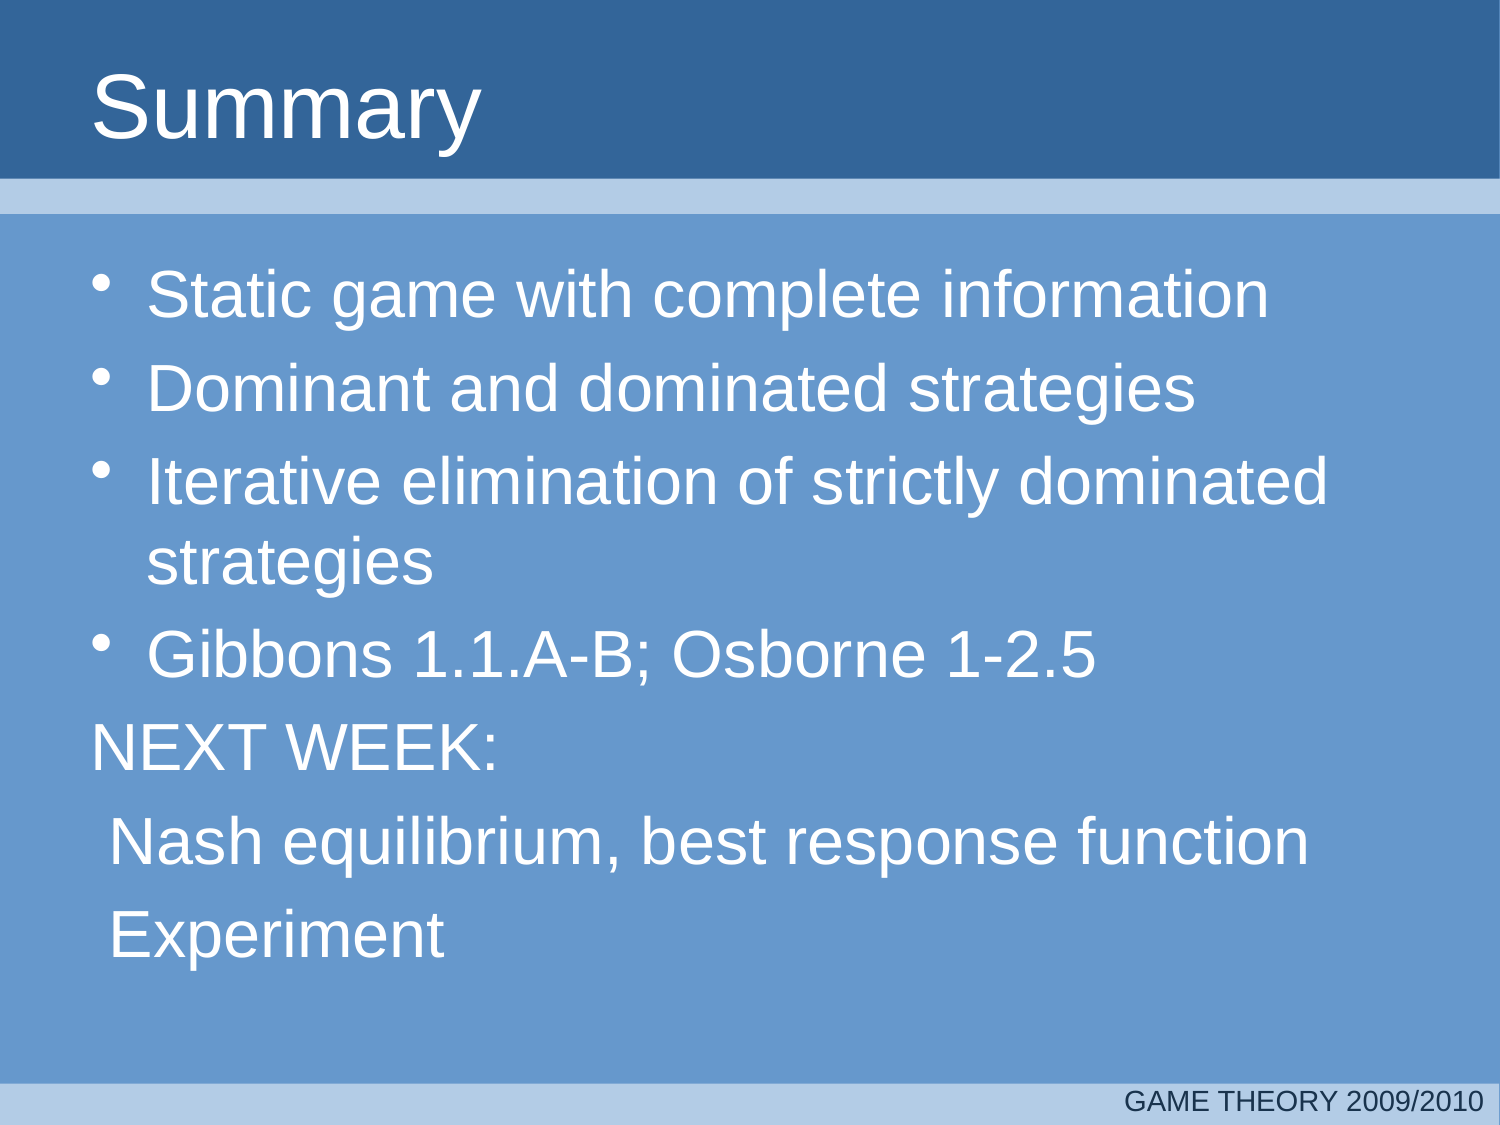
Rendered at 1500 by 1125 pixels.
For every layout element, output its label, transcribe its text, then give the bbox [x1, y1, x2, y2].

list Static game with complete information Dominant and dominated strategies Iterative elimination of strictly dominated strategies Gibbons 1.1.A-B; Osborne 1-2.5 NEXT WEEK: Nash equilibrium, best response function Experiment [74, 243, 1436, 1000]
text_box GAME THEORY 2009/2010 [1109, 1075, 1500, 1125]
title Summary [74, 42, 1436, 162]
